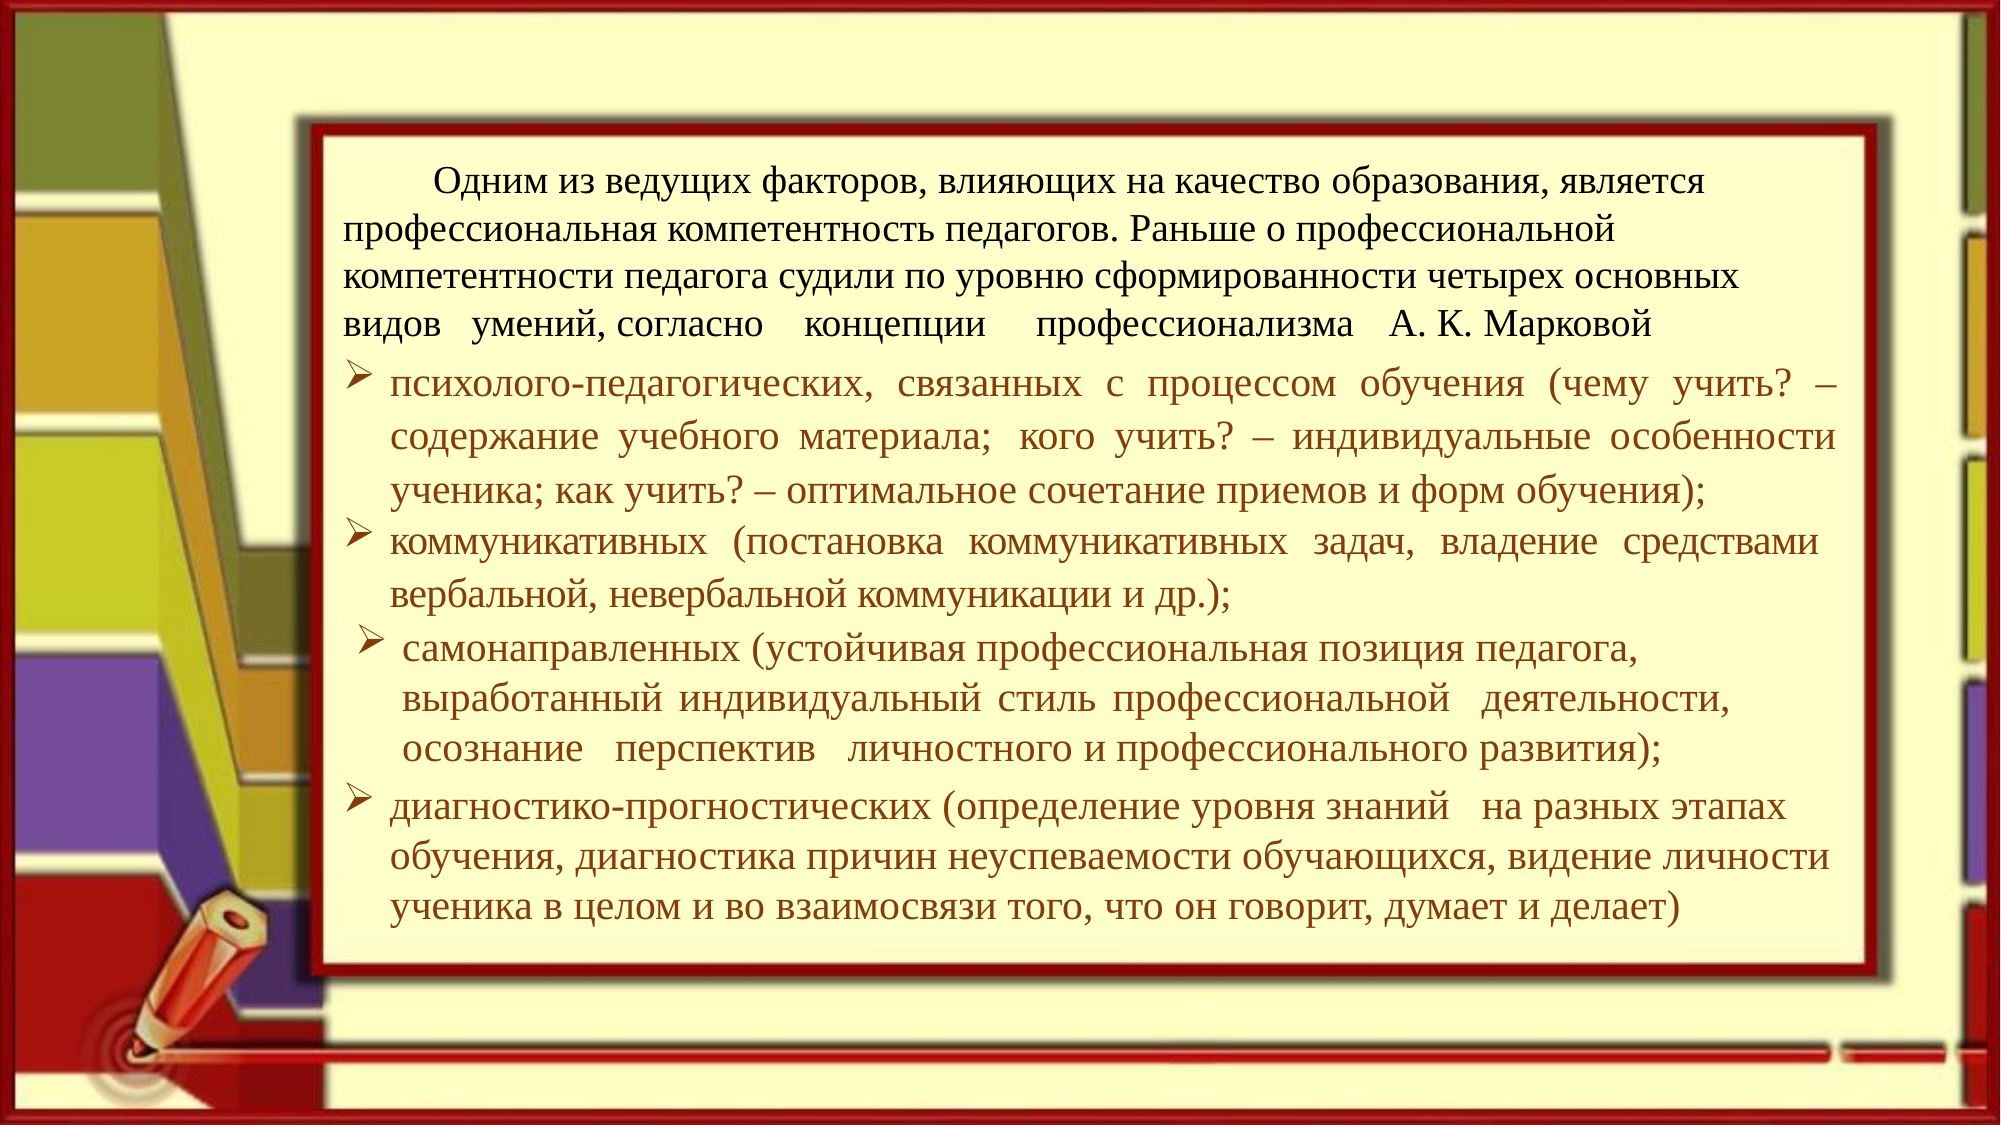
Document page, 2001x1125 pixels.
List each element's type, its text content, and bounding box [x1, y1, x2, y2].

text_box коммуникативных (постановка коммуникативных задач, владение средствами вербальной, невербальной коммуникации и др.); [328, 501, 1846, 611]
text_box психолого-педагогических, связанных с процессом обучения (чему учить? – содержание учебного материала; кого учить? – индивидуальные особенности ученика; как учить? – оптимальное сочетание приемов и форм обучения); [328, 343, 1864, 520]
text_box Одним из ведущих факторов, влияющих на качество образования, является профессиональная компетентность педагогов. Раньше о профессиональной компетентности педагога судили по уровню сформированности четырех основных видов умений, согласно концепции профессионализма А. К. Марковой [328, 146, 1907, 352]
text_box самонаправленных (устойчивая профессиональная позиция педагога, выработанный индивидуальный стиль профессиональной деятельности, осознание перспектив личностного и профессионального развития); [328, 611, 1846, 770]
text_box диагностико-прогностических (определение уровня знаний на разных этапах обучения, диагностика причин неуспеваемости обучающихся, видение личности ученика в целом и во взаимосвязи того, что он говорит, думает и делает) [328, 770, 1846, 935]
picture [0, 0, 2001, 1125]
